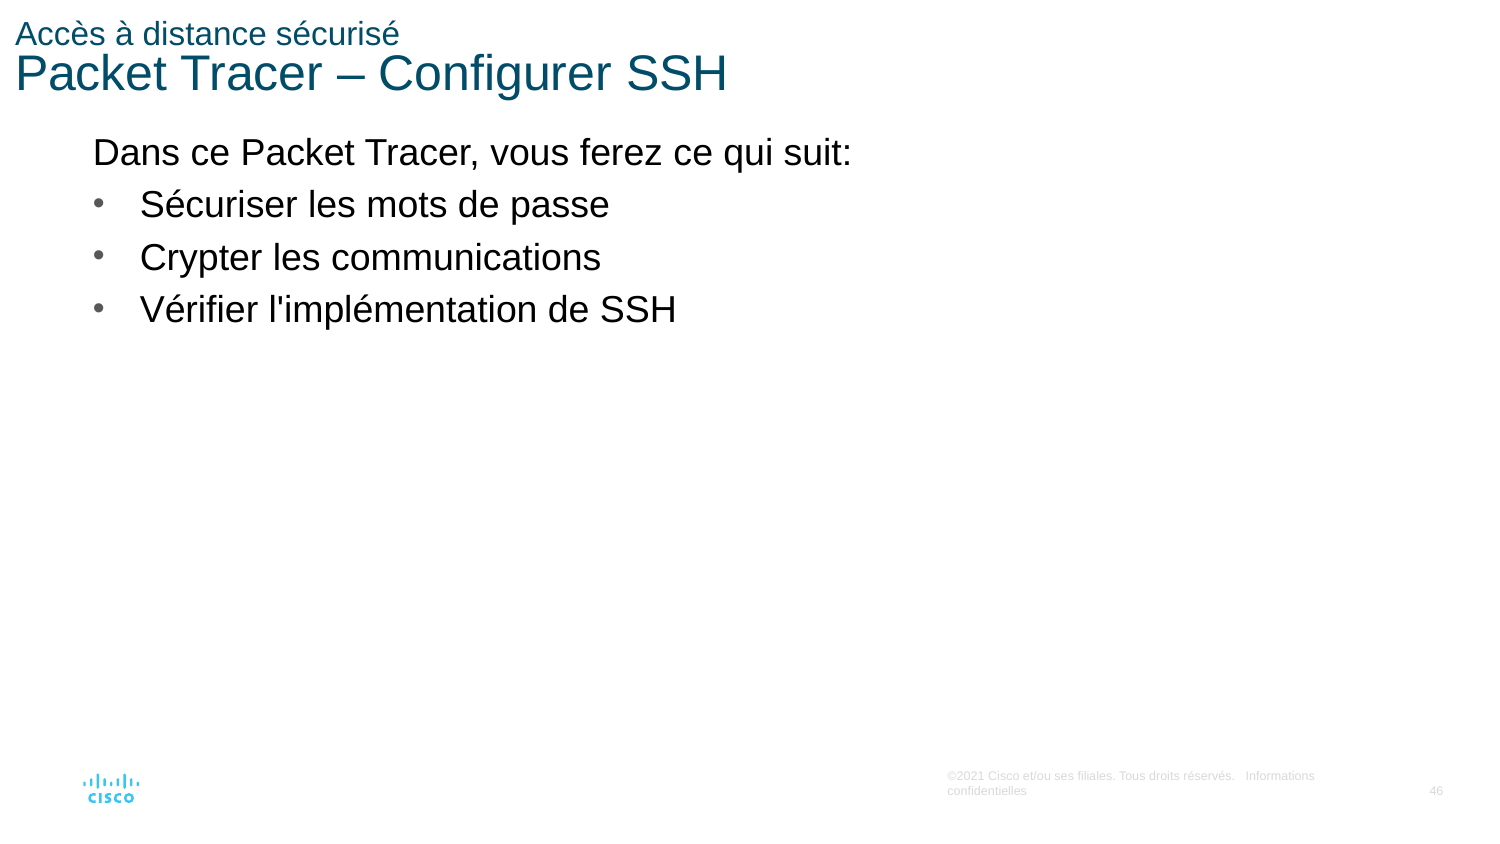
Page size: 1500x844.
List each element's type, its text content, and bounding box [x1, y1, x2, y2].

list Dans ce Packet Tracer, vous ferez ce qui suit: Sécuriser les mots de passe Crypter les communications Vérifier l'implémentation de SSH [77, 120, 1437, 726]
title Accès à distance sécurisé Packet Tracer – Configurer SSH [0, 0, 1369, 121]
